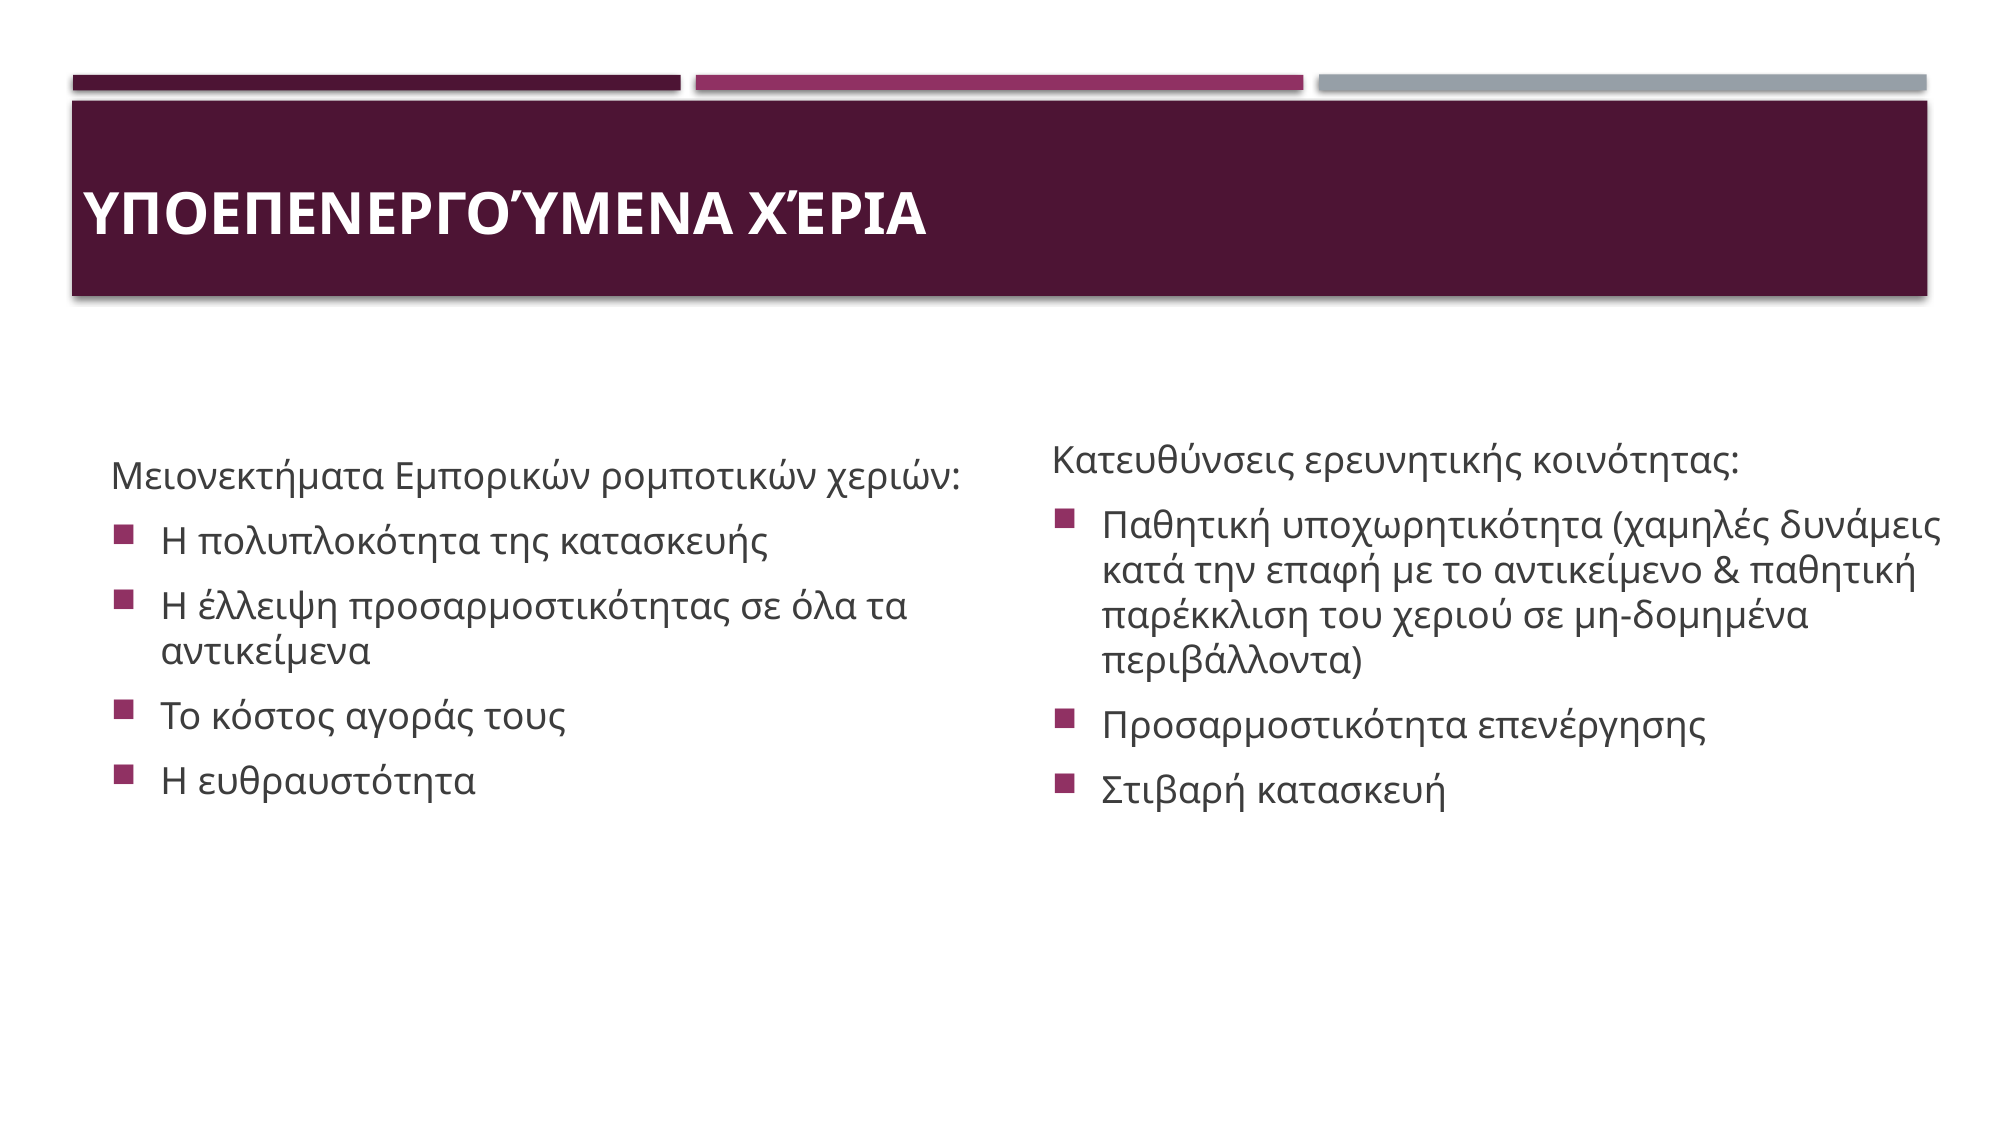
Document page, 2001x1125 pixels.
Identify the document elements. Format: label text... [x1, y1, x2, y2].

list Μειονεκτήματα Εμπορικών ρομποτικών χεριών: H πολυπλοκότητα της κατασκευής Η έλλειψη προσαρμοστικότητας σε όλα τα αντικείμενα Το κόστος αγοράς τους Η ευθραυστότητα [95, 357, 1037, 962]
text_box Κατευθύνσεις ερευνητικής κοινότητας: Παθητική υποχωρητικότητα (χαμηλές δυνάμεις κατά την επαφή με το αντικείμενο & παθητική παρέκκλιση του χεριού σε μη-δομημένα περιβάλλοντα) Προσαρμοστικότητα επενέργησης Στιβαρή κατασκευή [1036, 321, 1978, 925]
title Υποεπενεργούμενα χέρια [68, 157, 1878, 325]
